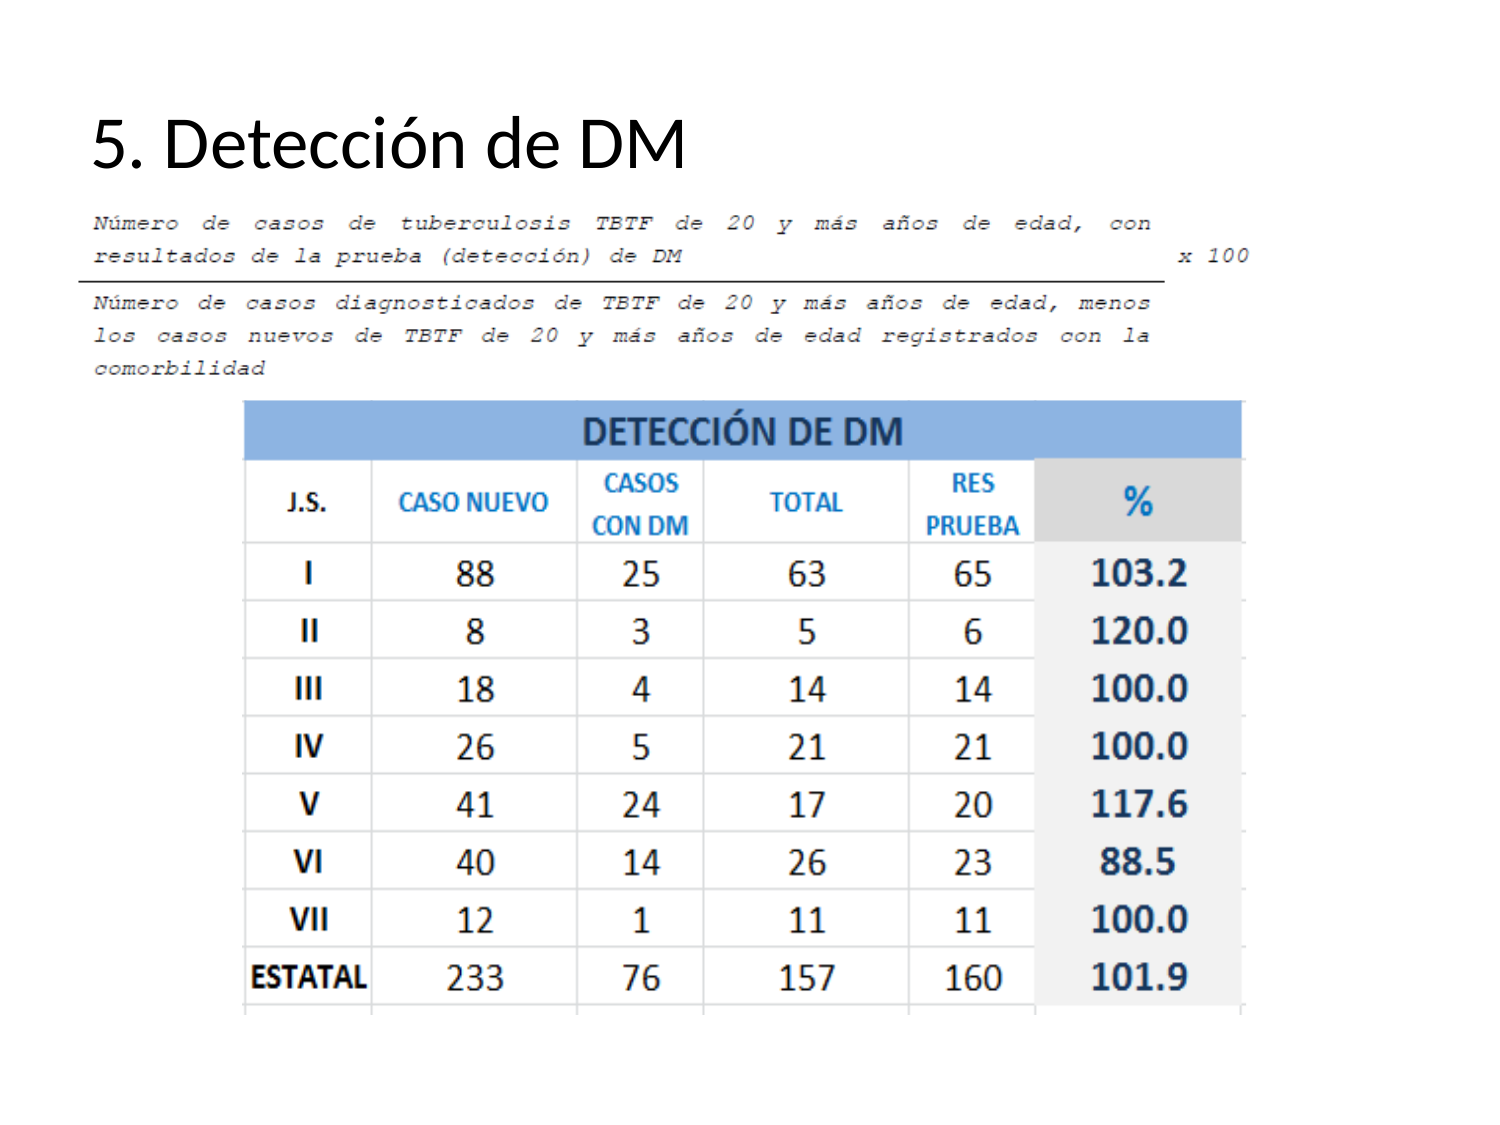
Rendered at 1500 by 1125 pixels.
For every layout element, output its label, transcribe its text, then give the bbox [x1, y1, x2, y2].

picture [76, 207, 1264, 1015]
title 5. Detección de DM [75, 45, 1425, 233]
